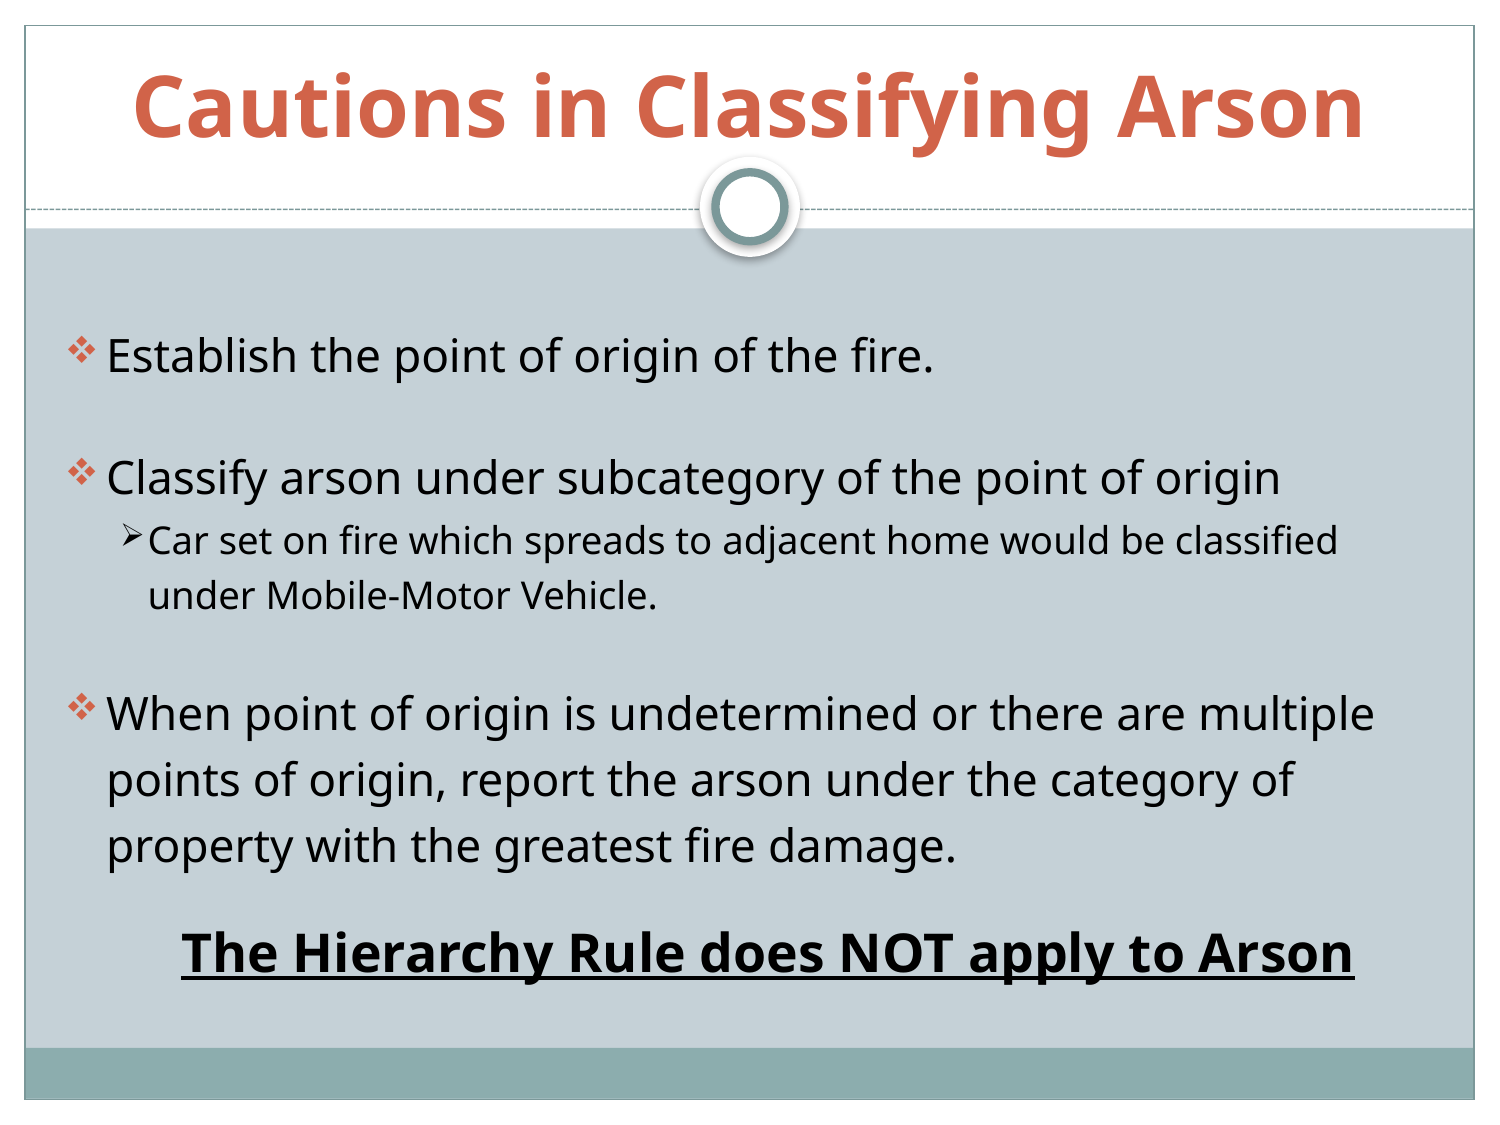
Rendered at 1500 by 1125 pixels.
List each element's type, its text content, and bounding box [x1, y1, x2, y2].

list Establish the point of origin of the fire. Classify arson under subcategory of the point of origin Car set on fire which spreads to adjacent home would be classified under Mobile-Motor Vehicle. When point of origin is undetermined or there are multiple points of origin, report the arson under the category of property with the greatest fire damage. The Hierarchy Rule does NOT apply to Arson [50, 249, 1445, 1000]
title Cautions in Classifying Arson [49, 37, 1450, 162]
